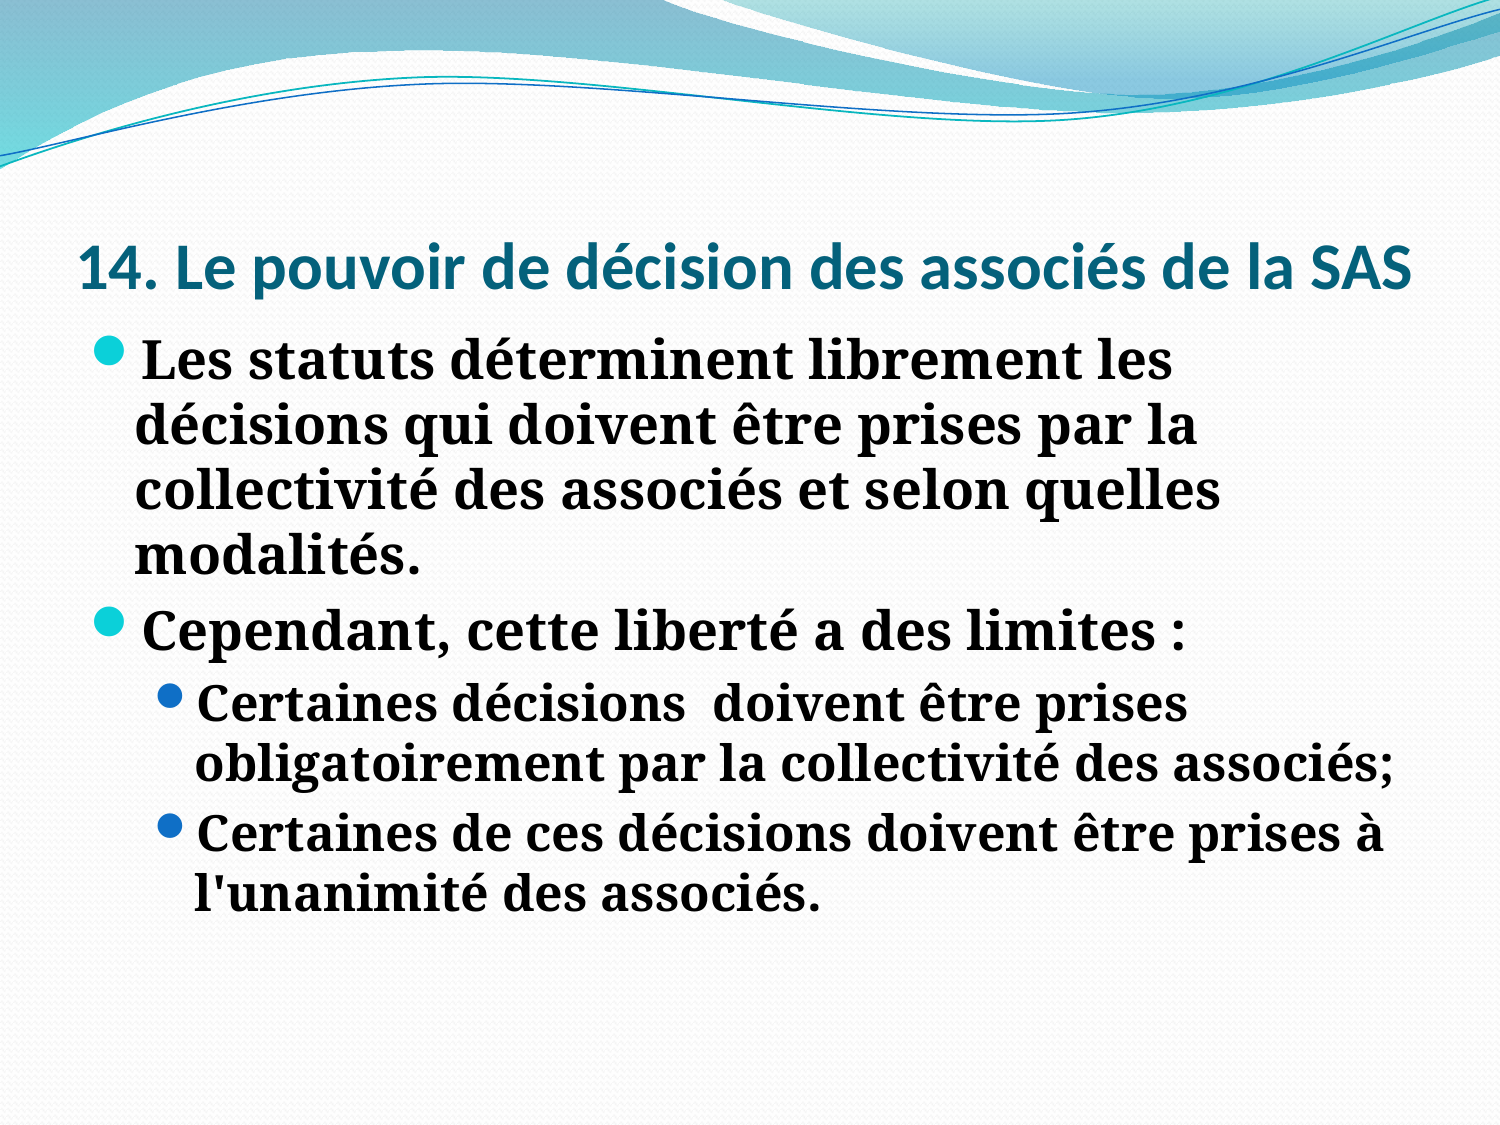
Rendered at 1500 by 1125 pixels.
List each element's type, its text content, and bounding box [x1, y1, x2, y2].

list Les statuts déterminent librement les décisions qui doivent être prises par la collectivité des associés et selon quelles modalités. Cependant, cette liberté a des limites : Certaines décisions doivent être prises obligatoirement par la collectivité des associés; Certaines de ces décisions doivent être prises à l'unanimité des associés. [75, 317, 1425, 1038]
title 14. Le pouvoir de décision des associés de la SAS [75, 115, 1425, 303]
